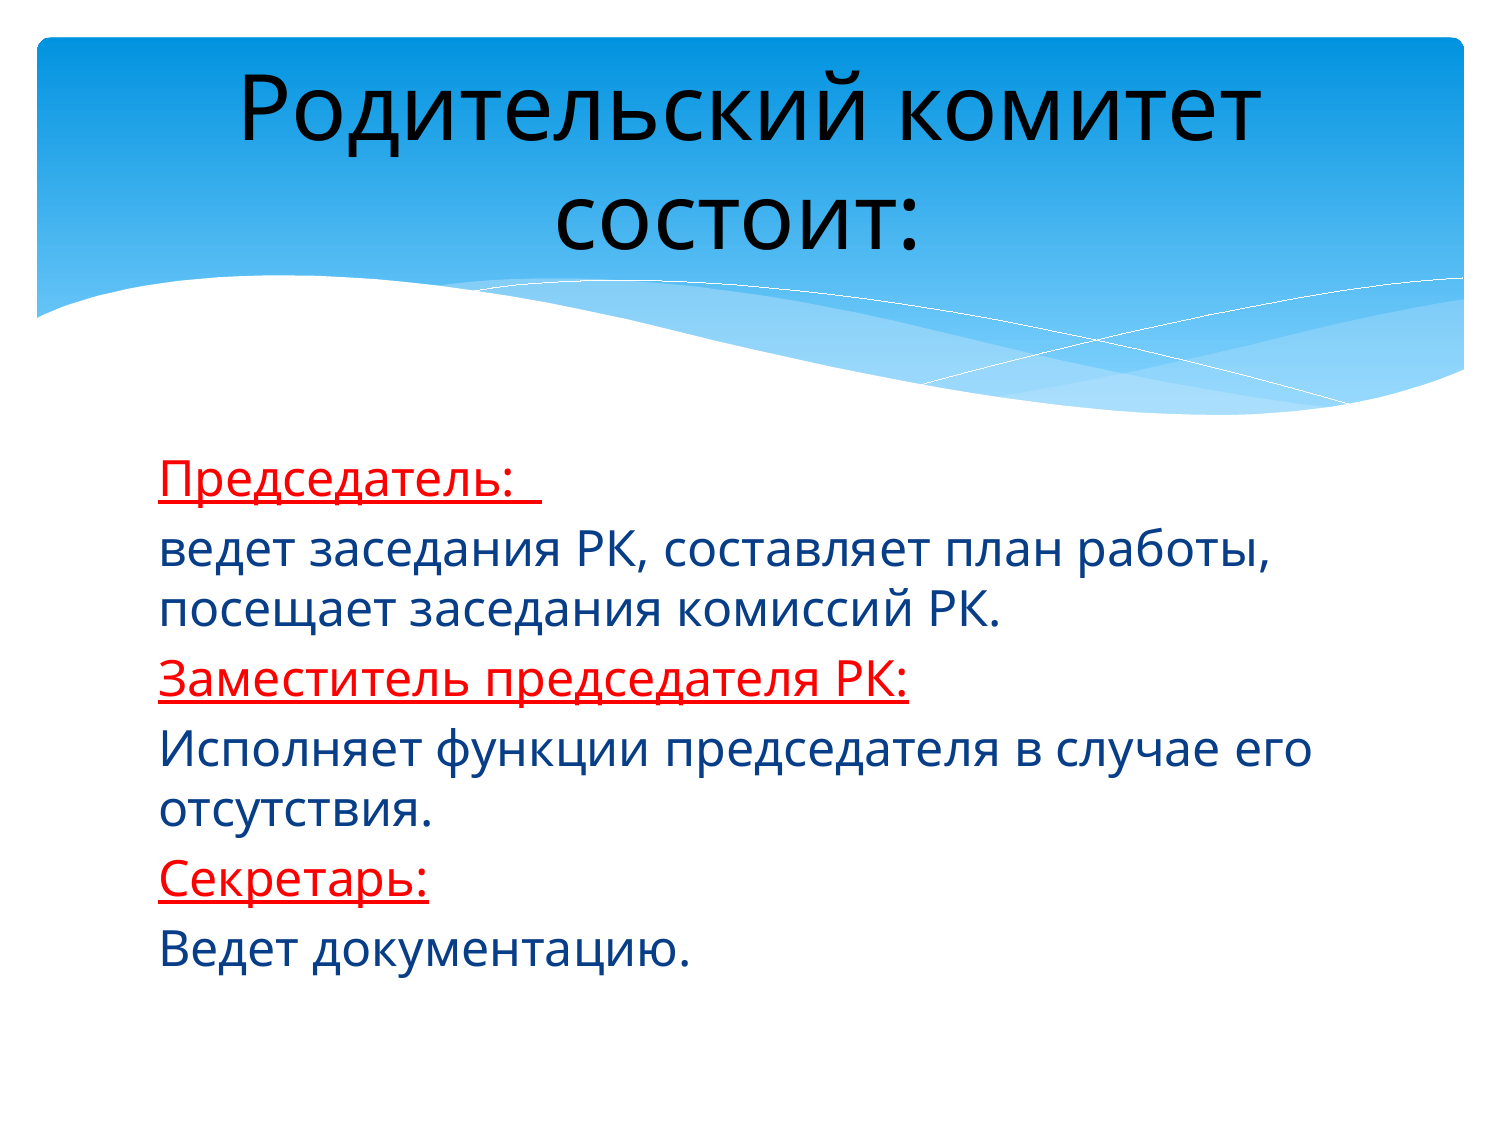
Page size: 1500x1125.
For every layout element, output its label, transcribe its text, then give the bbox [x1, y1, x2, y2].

title Родительский комитет состоит: [75, 55, 1425, 261]
list Председатель: ведет заседания РК, составляет план работы, посещает заседания комиссий РК. Заместитель председателя РК: Исполняет функции председателя в случае его отсутствия. Секретарь: Ведет документацию. [143, 438, 1359, 1005]
